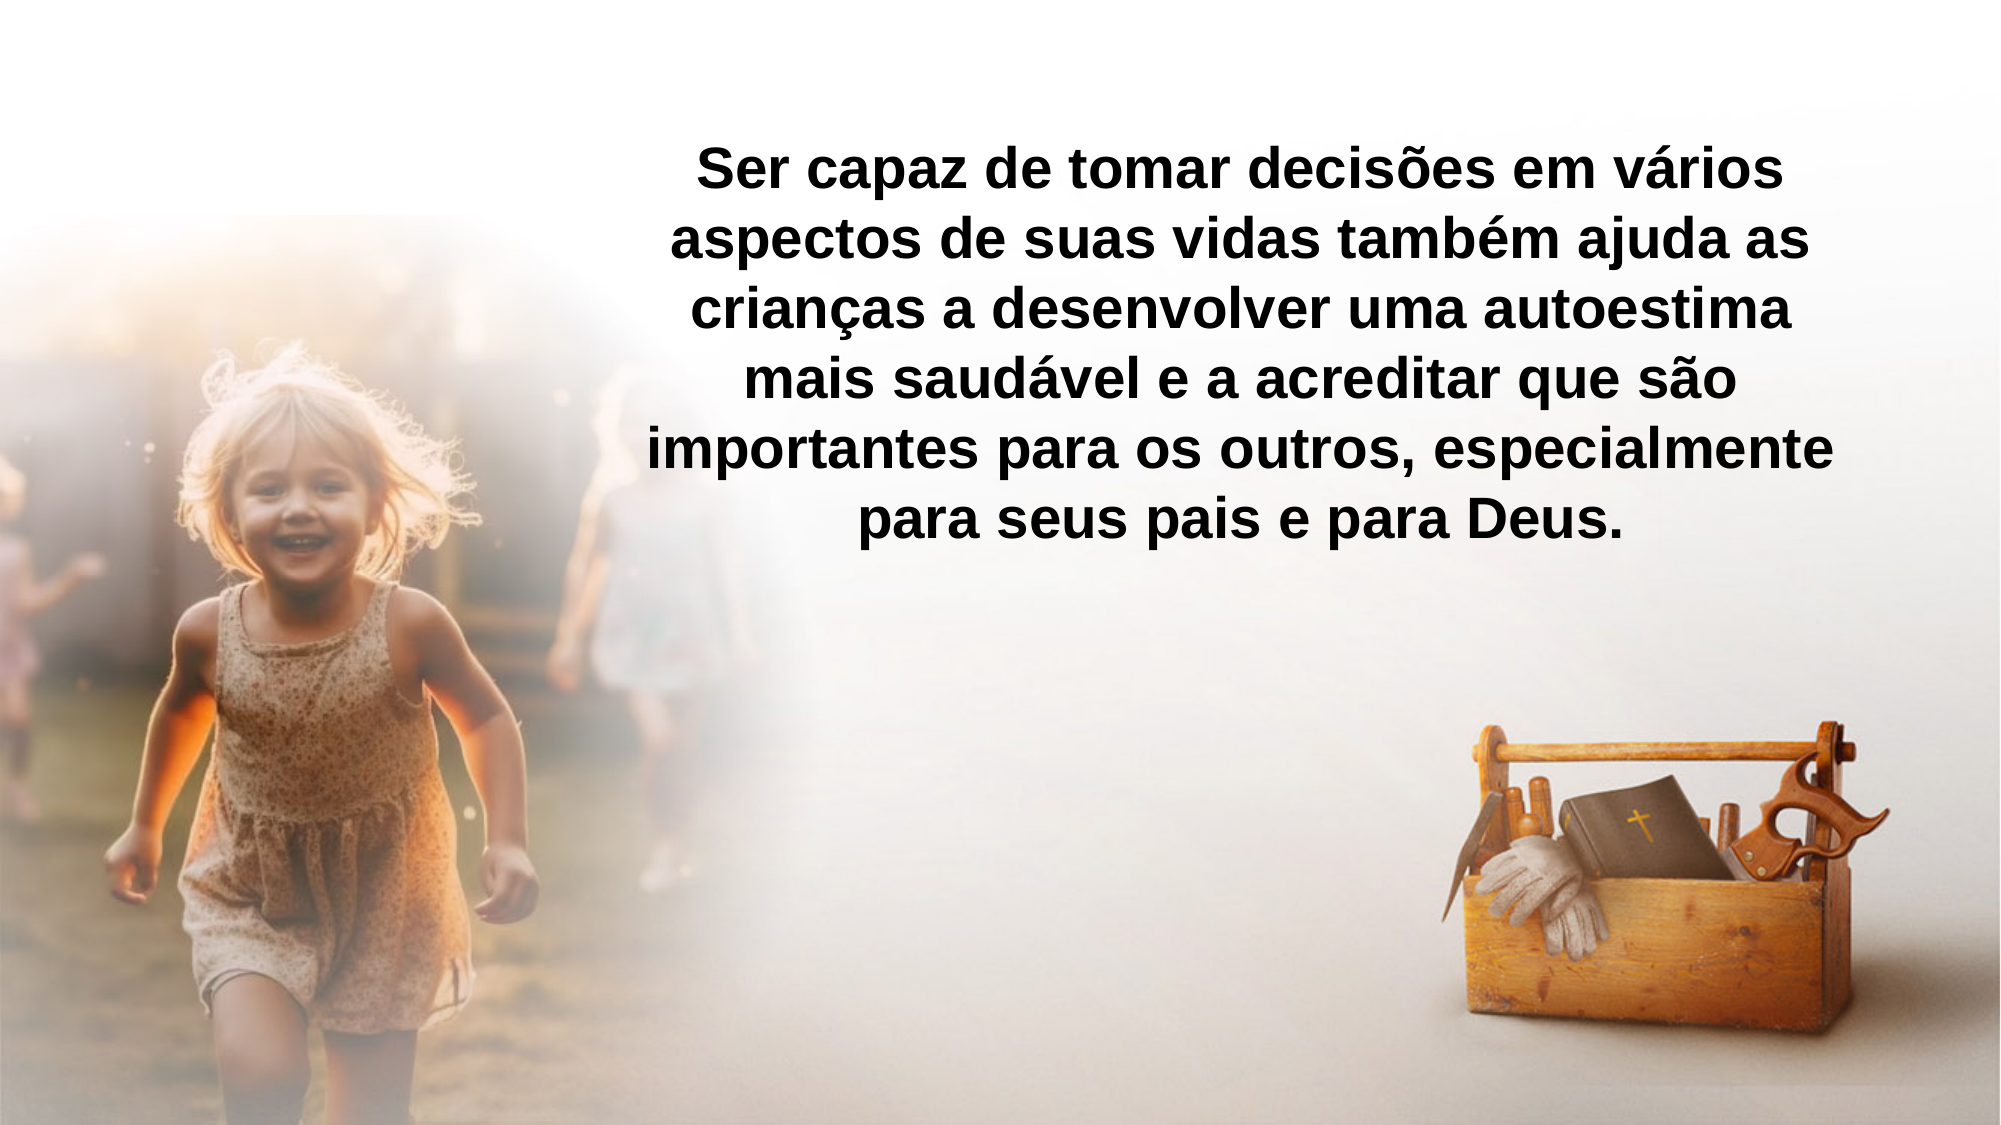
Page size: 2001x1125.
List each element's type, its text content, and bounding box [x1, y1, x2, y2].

text_box Ser capaz de tomar decisões em vários aspectos de suas vidas também ajuda as crianças a desenvolver uma autoestima mais saudável e a acreditar que são importantes para os outros, especialmente para seus pais e para Deus. [617, 123, 1866, 558]
picture [0, 0, 2001, 1125]
